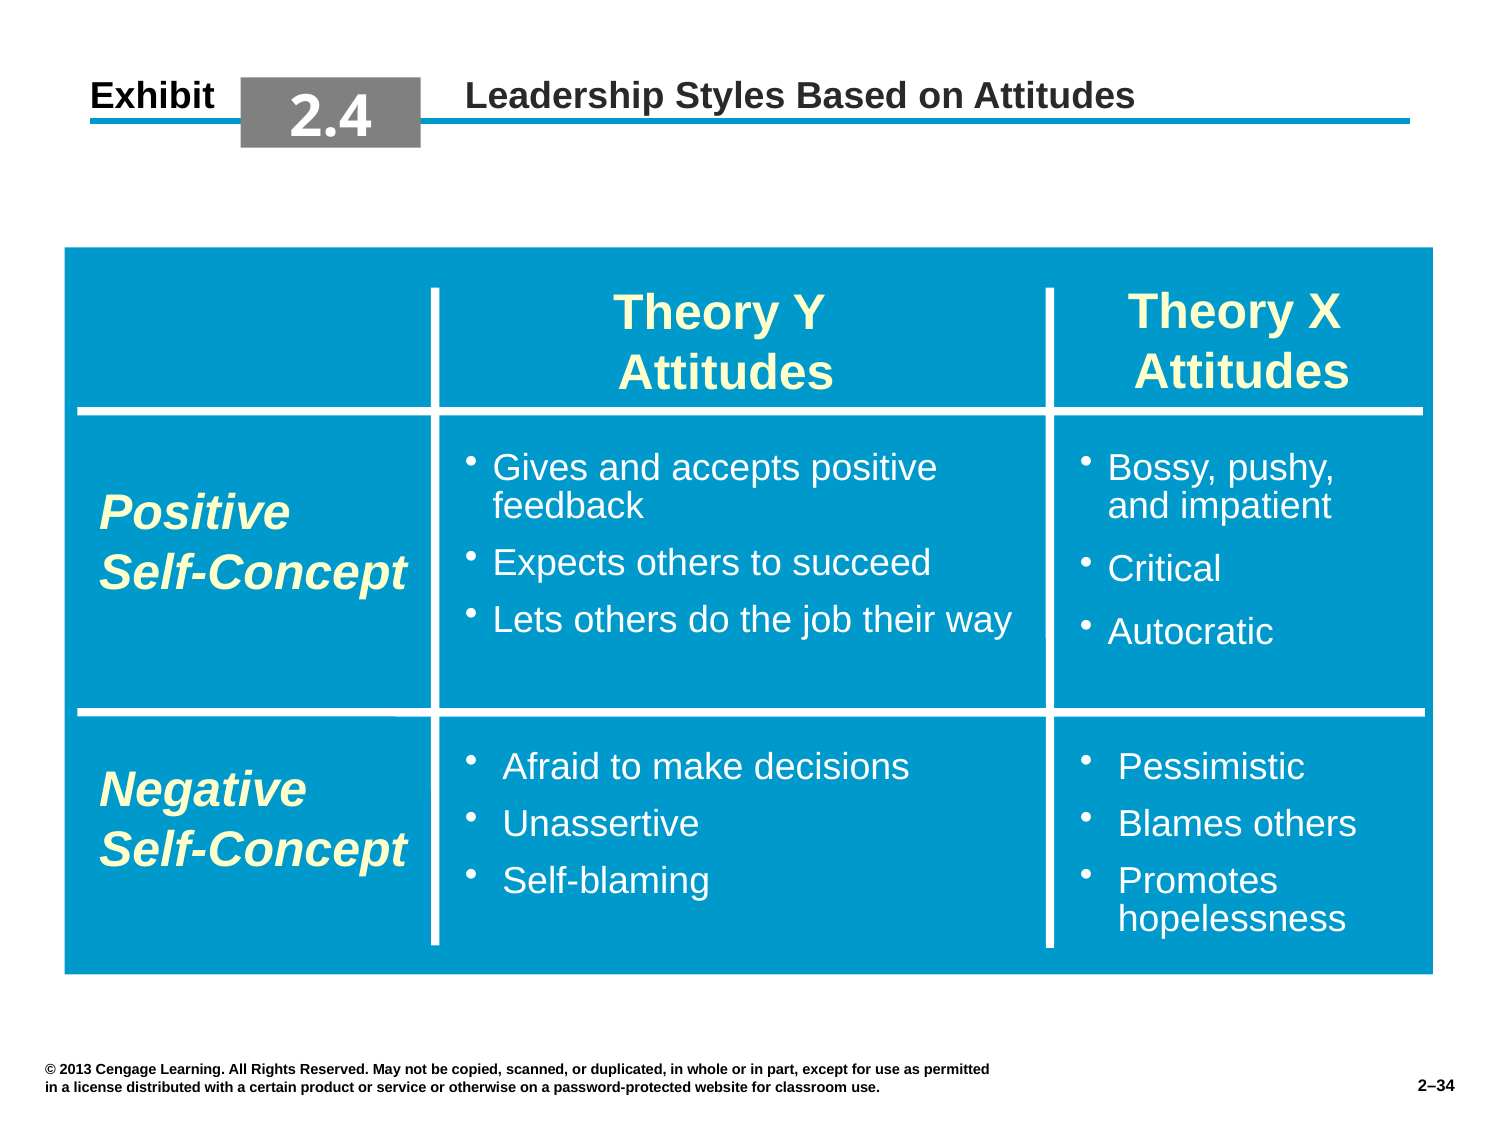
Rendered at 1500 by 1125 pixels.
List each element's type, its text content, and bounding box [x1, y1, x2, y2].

text_box Leadership Styles Based on Attitudes [449, 63, 1395, 120]
text_box Exhibit [74, 63, 240, 124]
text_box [64, 247, 1434, 975]
footer © 2013 Cengage Learning. All Rights Reserved. May not be copied, scanned, or duplicated, in whole or in part, except for use as permitted in a license distributed with a certain product or service or otherwise on a password-protected website for classroom use. [45, 1042, 1005, 1103]
text_box 2.4 [240, 129, 421, 148]
text_box 2.4 [240, 77, 421, 120]
slide_number 2–34 [1092, 1042, 1455, 1103]
